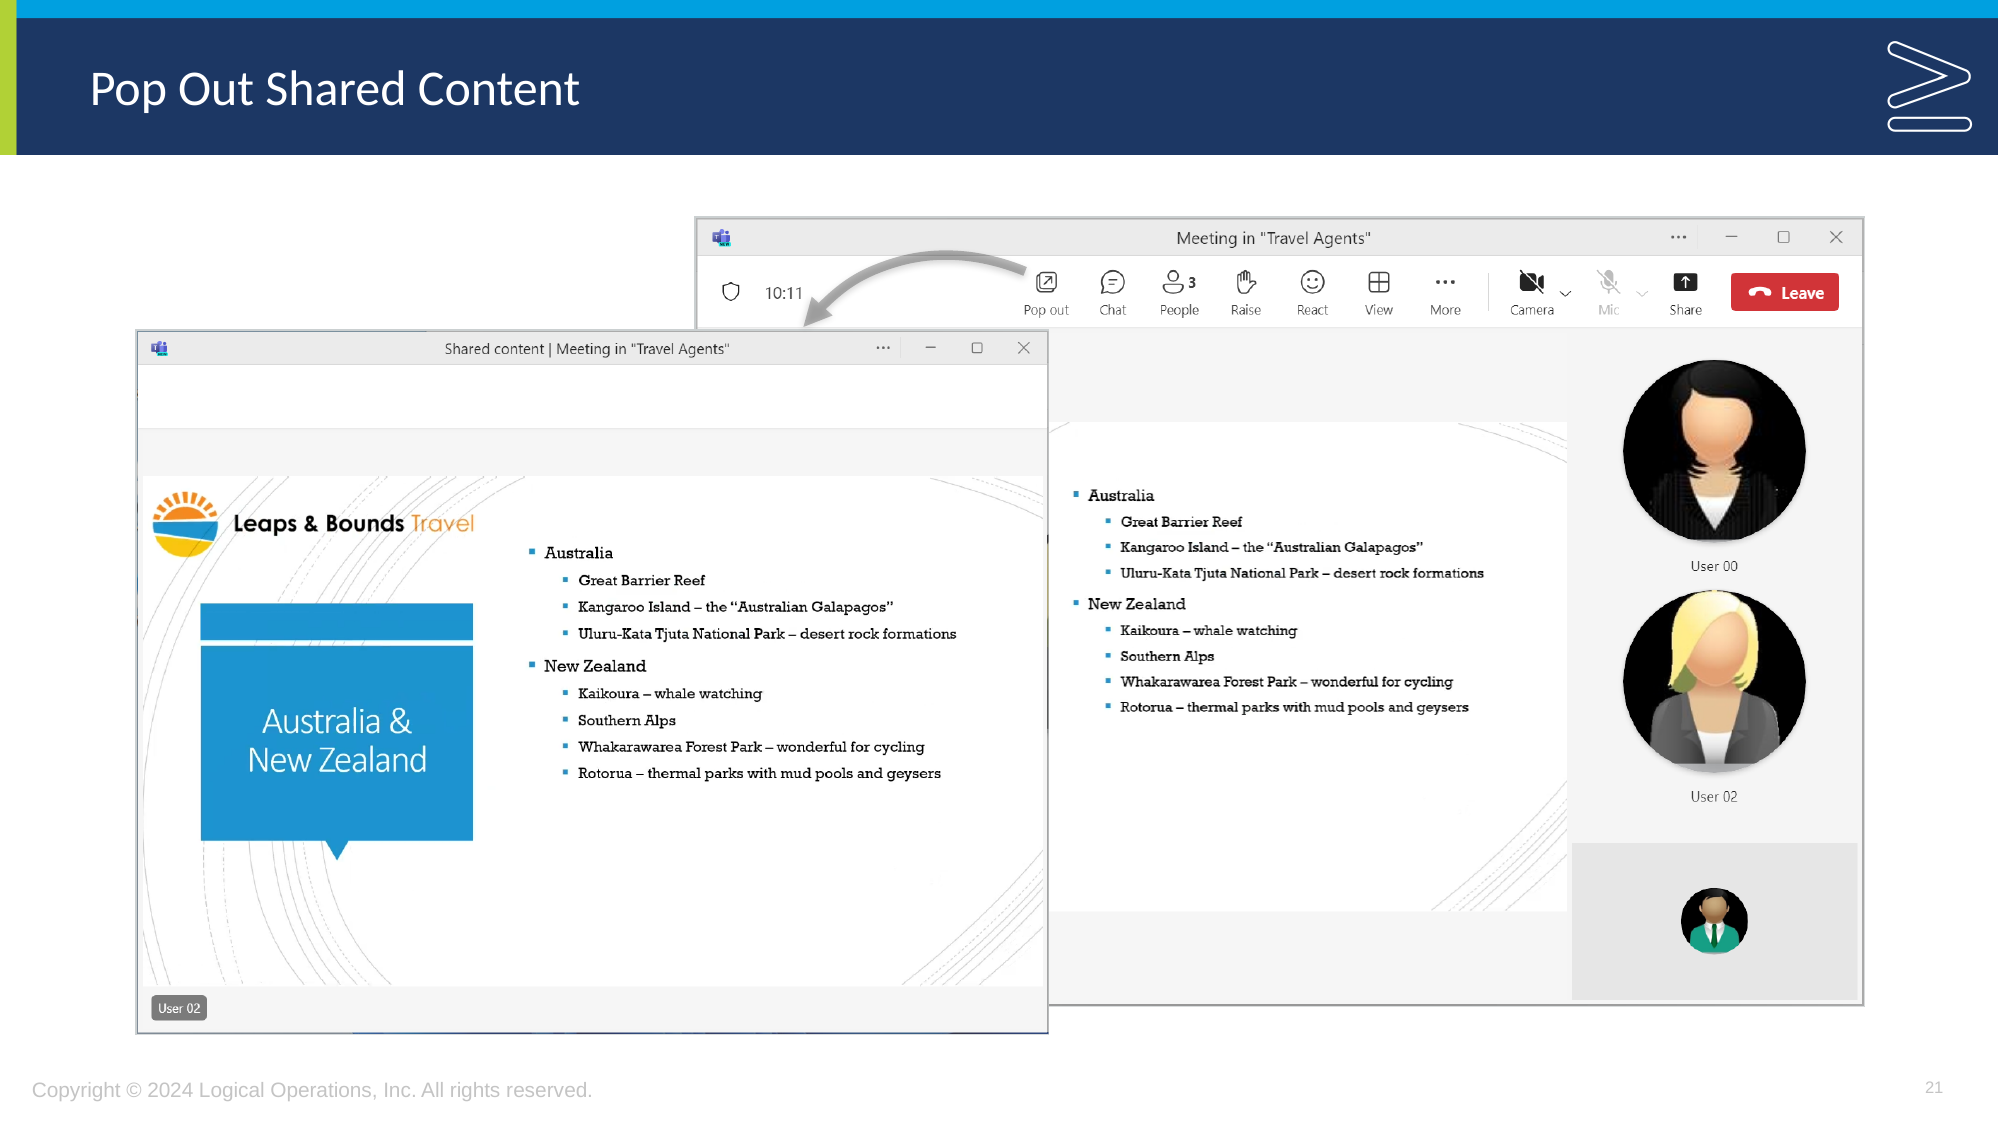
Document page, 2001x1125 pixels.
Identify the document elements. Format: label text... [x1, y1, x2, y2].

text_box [135, 216, 1865, 1035]
title Pop Out Shared Content [74, 16, 1850, 155]
picture [1850, 19, 1998, 155]
slide_number 21 [1491, 1057, 1959, 1118]
picture [0, 0, 74, 155]
